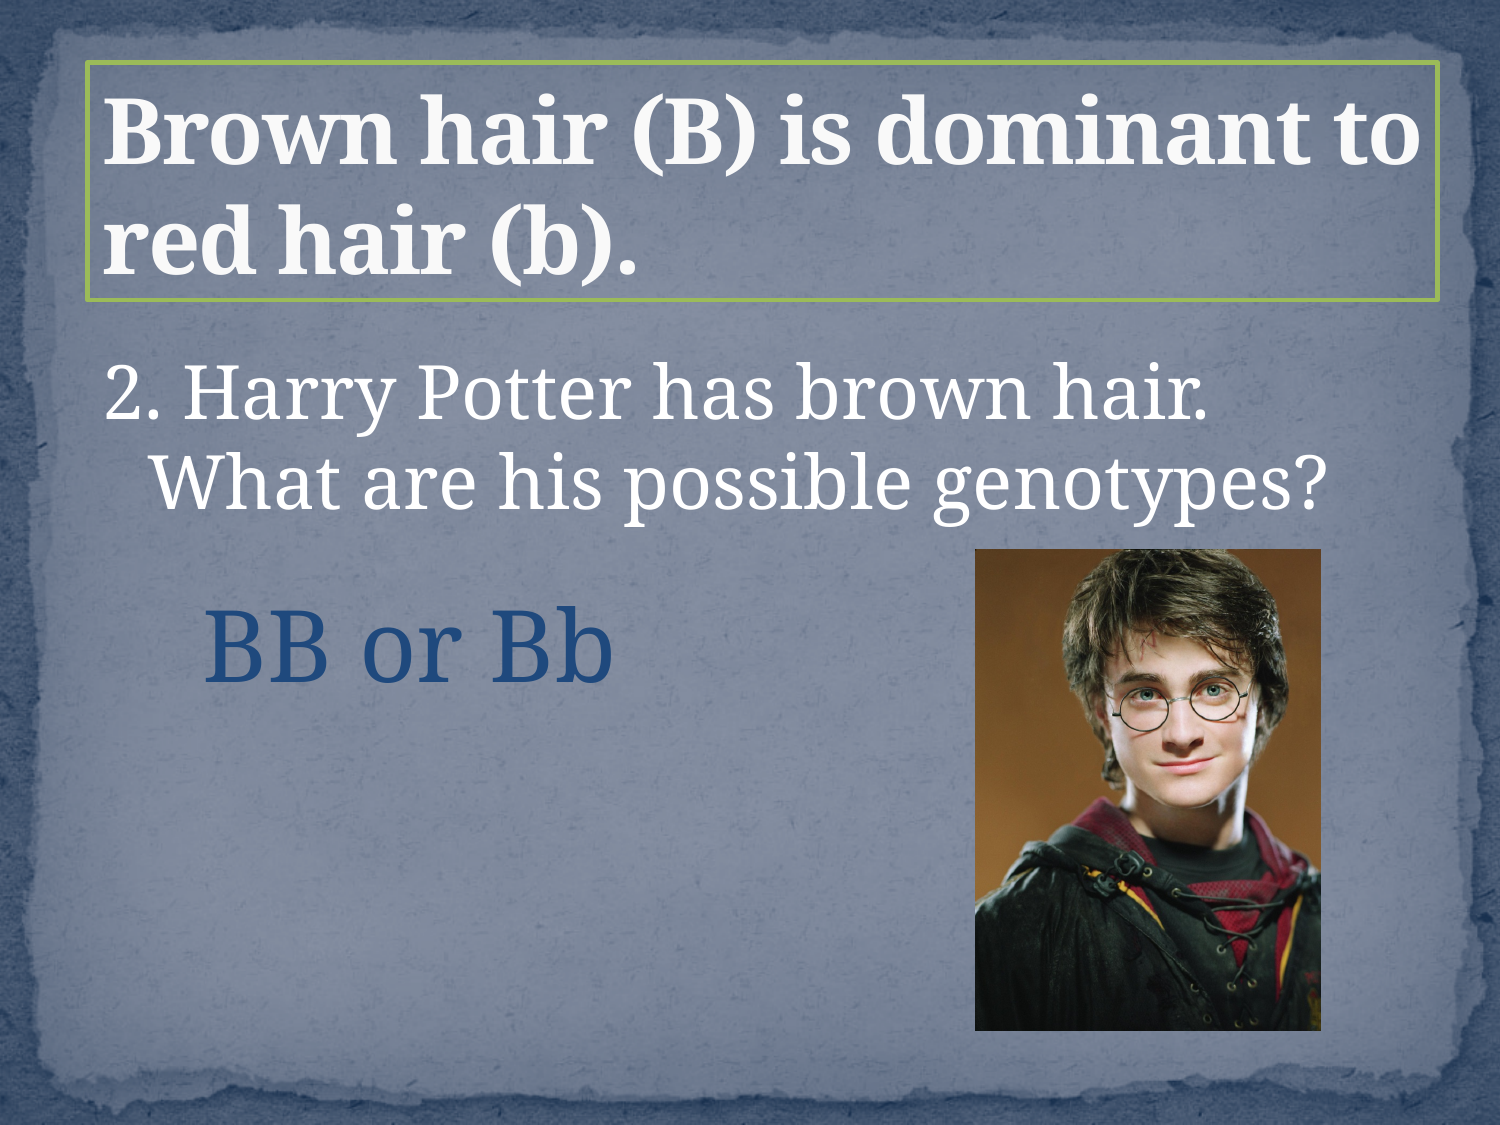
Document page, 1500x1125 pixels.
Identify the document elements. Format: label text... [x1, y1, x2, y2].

text_box Brown hair (B) is dominant to red hair (b). [87, 62, 1438, 300]
list 2. Harry Potter has brown hair. What are his possible genotypes? [87, 337, 1438, 475]
text_box BB or Bb [187, 575, 650, 710]
text_box [25, 0, 487, 321]
picture [975, 549, 1321, 1031]
